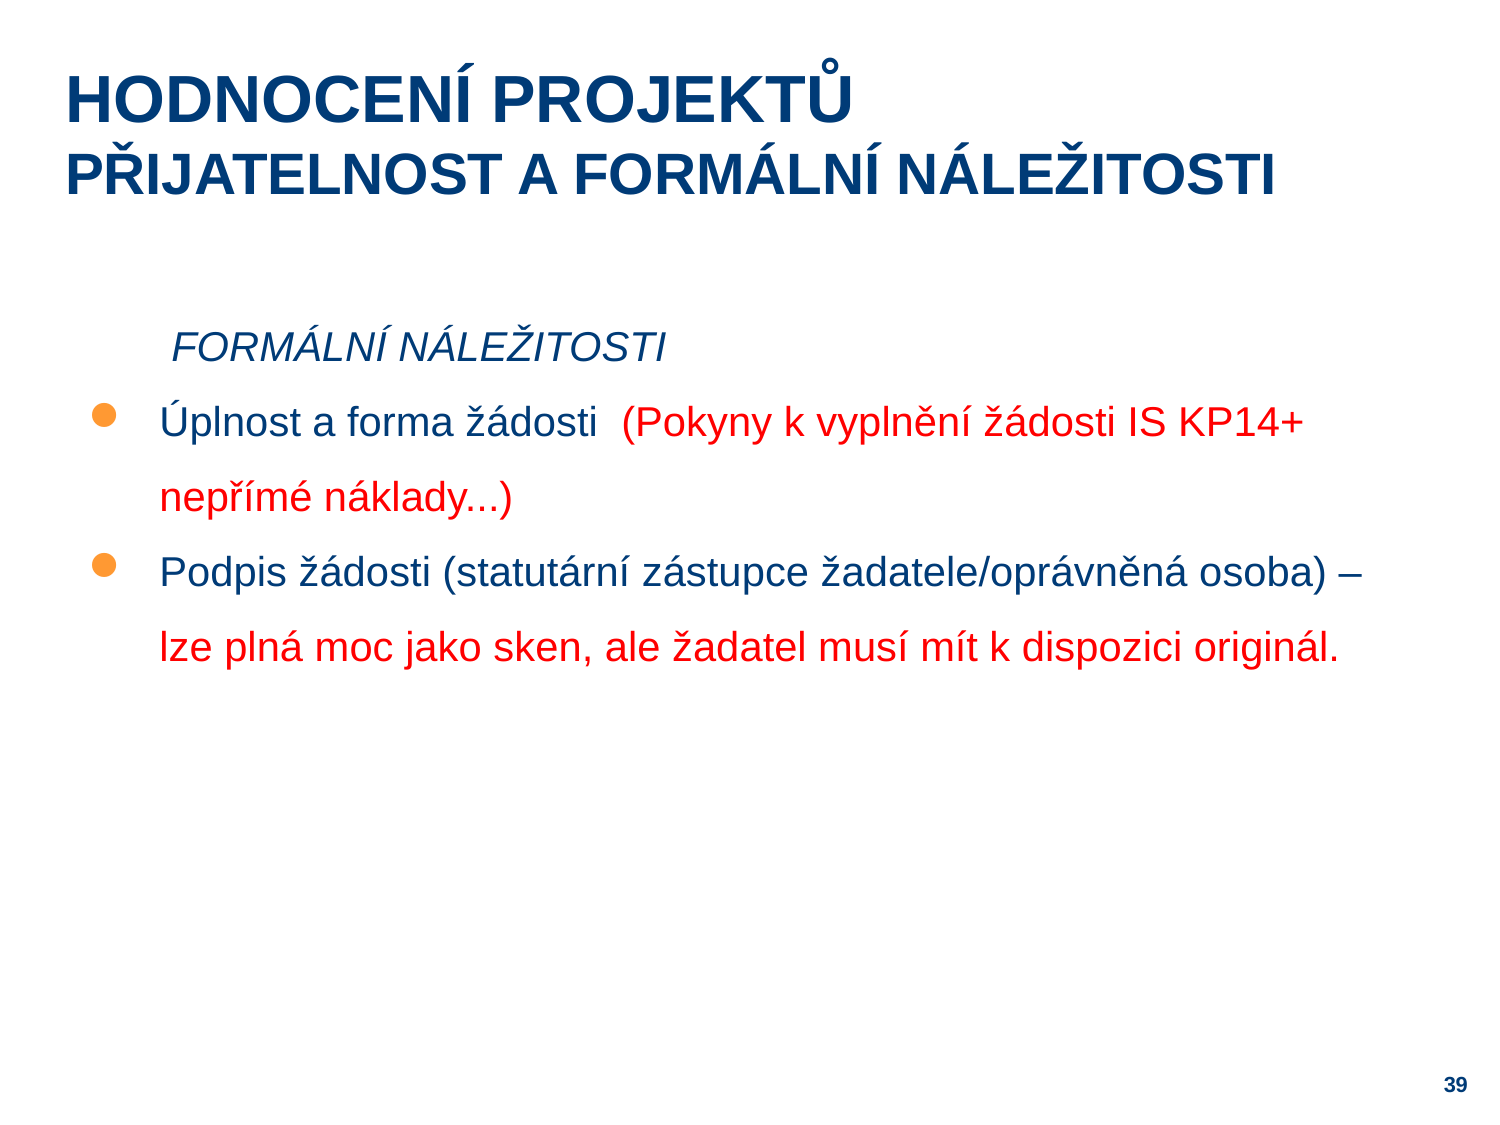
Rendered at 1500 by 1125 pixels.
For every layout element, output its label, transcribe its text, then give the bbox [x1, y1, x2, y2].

slide_number 39 [1417, 1068, 1495, 1099]
list FORMÁLNÍ NÁLEŽITOSTI Úplnost a forma žádosti (Pokyny k vyplnění žádosti IS KP14+ nepřímé náklady...) Podpis žádosti (statutární zástupce žadatele/oprávněná osoba) – lze plná moc jako sken, ale žadatel musí mít k dispozici originál. [88, 295, 1412, 1004]
title Hodnocení projektů přijatelnost a formální náležitosti [59, 42, 1441, 220]
